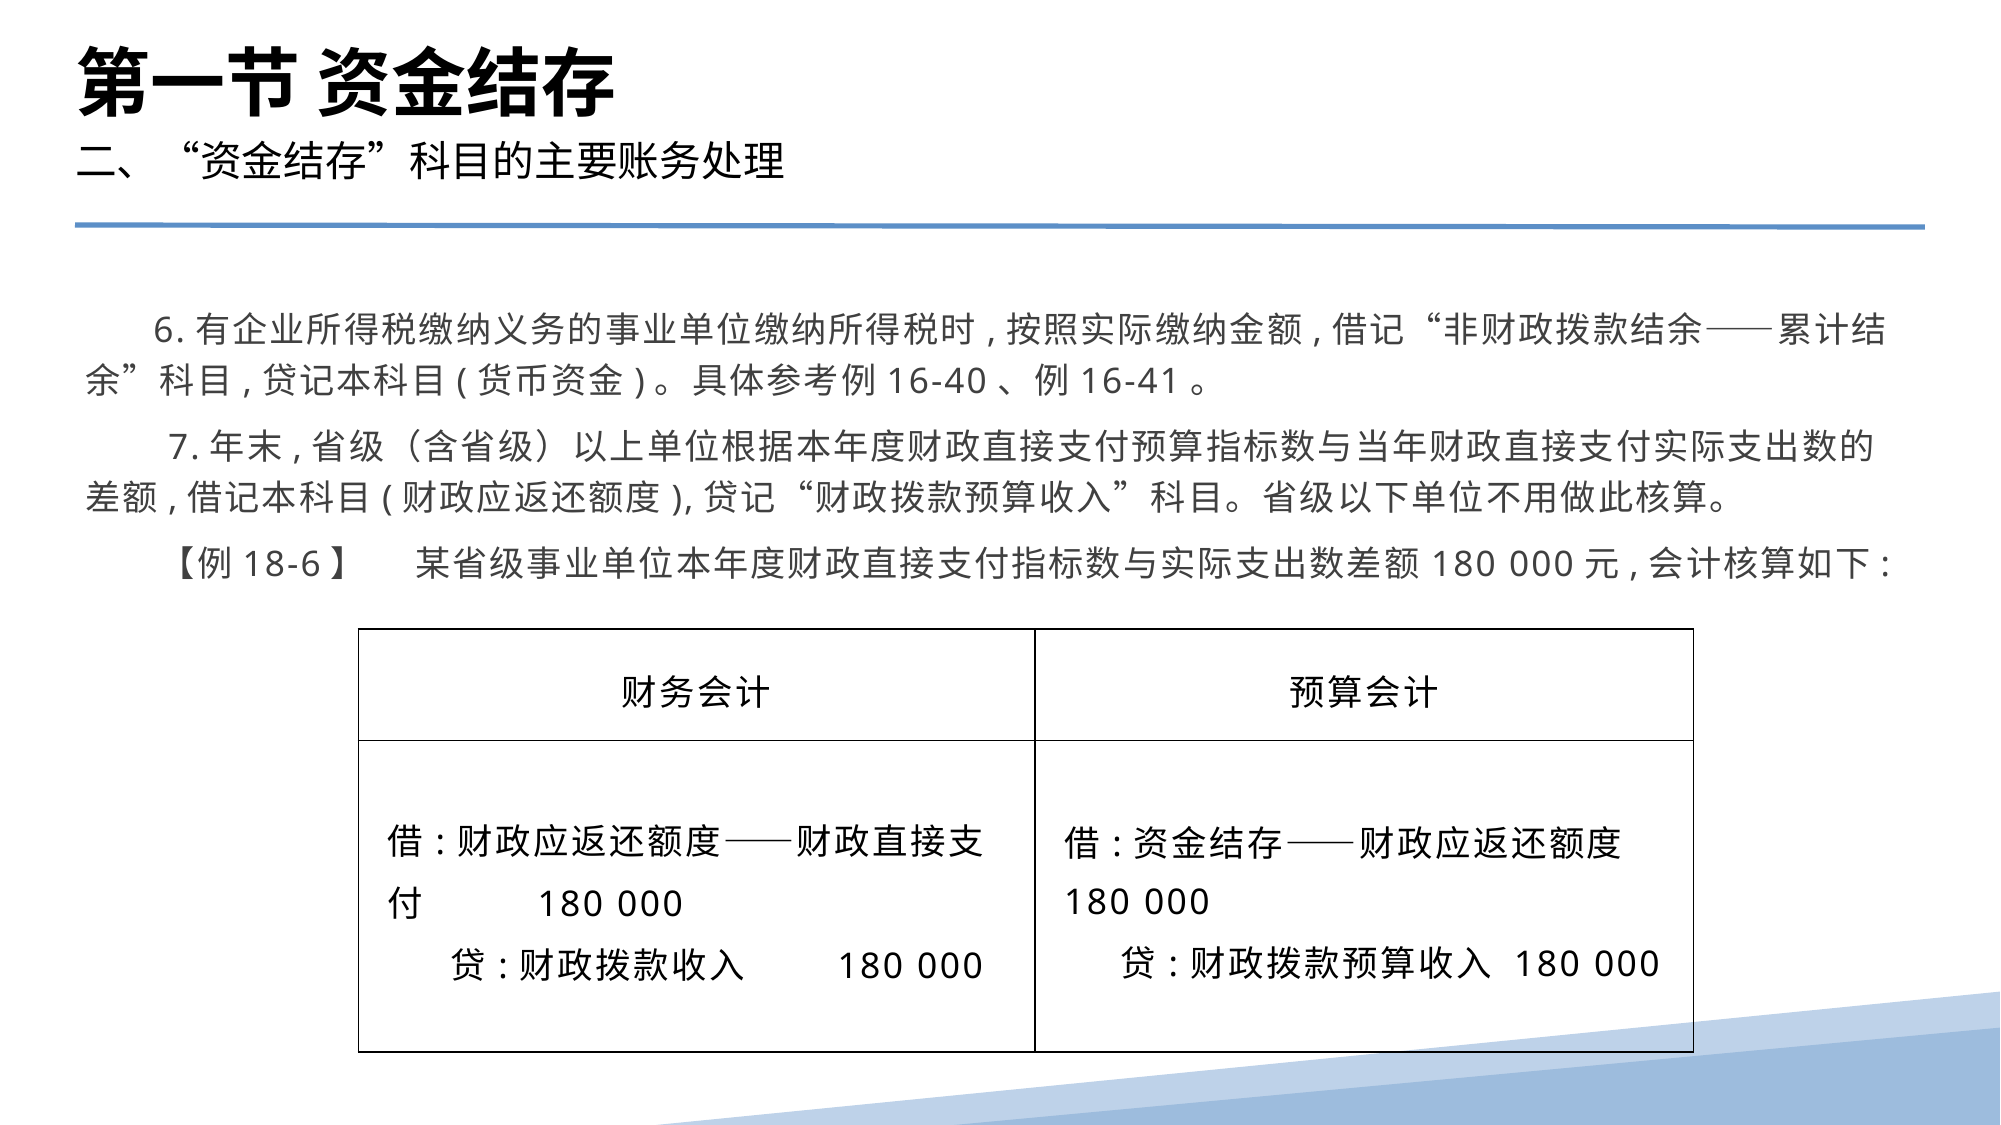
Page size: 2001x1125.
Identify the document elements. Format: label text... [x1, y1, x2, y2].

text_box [656, 991, 2000, 1125]
table_header 预算会计 [1036, 630, 1693, 740]
text_box 第一节 资金结存 [75, 24, 1925, 124]
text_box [74, 224, 1925, 228]
table_header 财务会计 [359, 630, 1034, 740]
table_cell 借:财政应返还额度——财政直接支付 180 000 贷:财政拨款收入 180 000 [359, 741, 1034, 1051]
text_box 6.有企业所得税缴纳义务的事业单位缴纳所得税时,按照实际缴纳金额,借记“非财政拨款结余——累计结余”科目,贷记本科目(货币资金)。具体参考例16-40、例16-41。 7.年末,省级（含省级）以上单位根据本年度财政直接支付预算指标数与当年财政直接支付实际支出数的差额,借记本科目(财政应返还额度),贷记“财政拨款预算收入”科目。省级以下单位不用做此核算。 【例18-6】 某省级事业单位本年度财政直接支付指标数与实际支出数差额180 000元,会计核算如下: [75, 252, 1907, 631]
table_cell 借:资金结存——财政应返还额度 180 000 贷:财政拨款预算收入 180 000 [1036, 741, 1693, 991]
text_box 二、“资金结存”科目的主要账务处理 [75, 124, 1925, 200]
